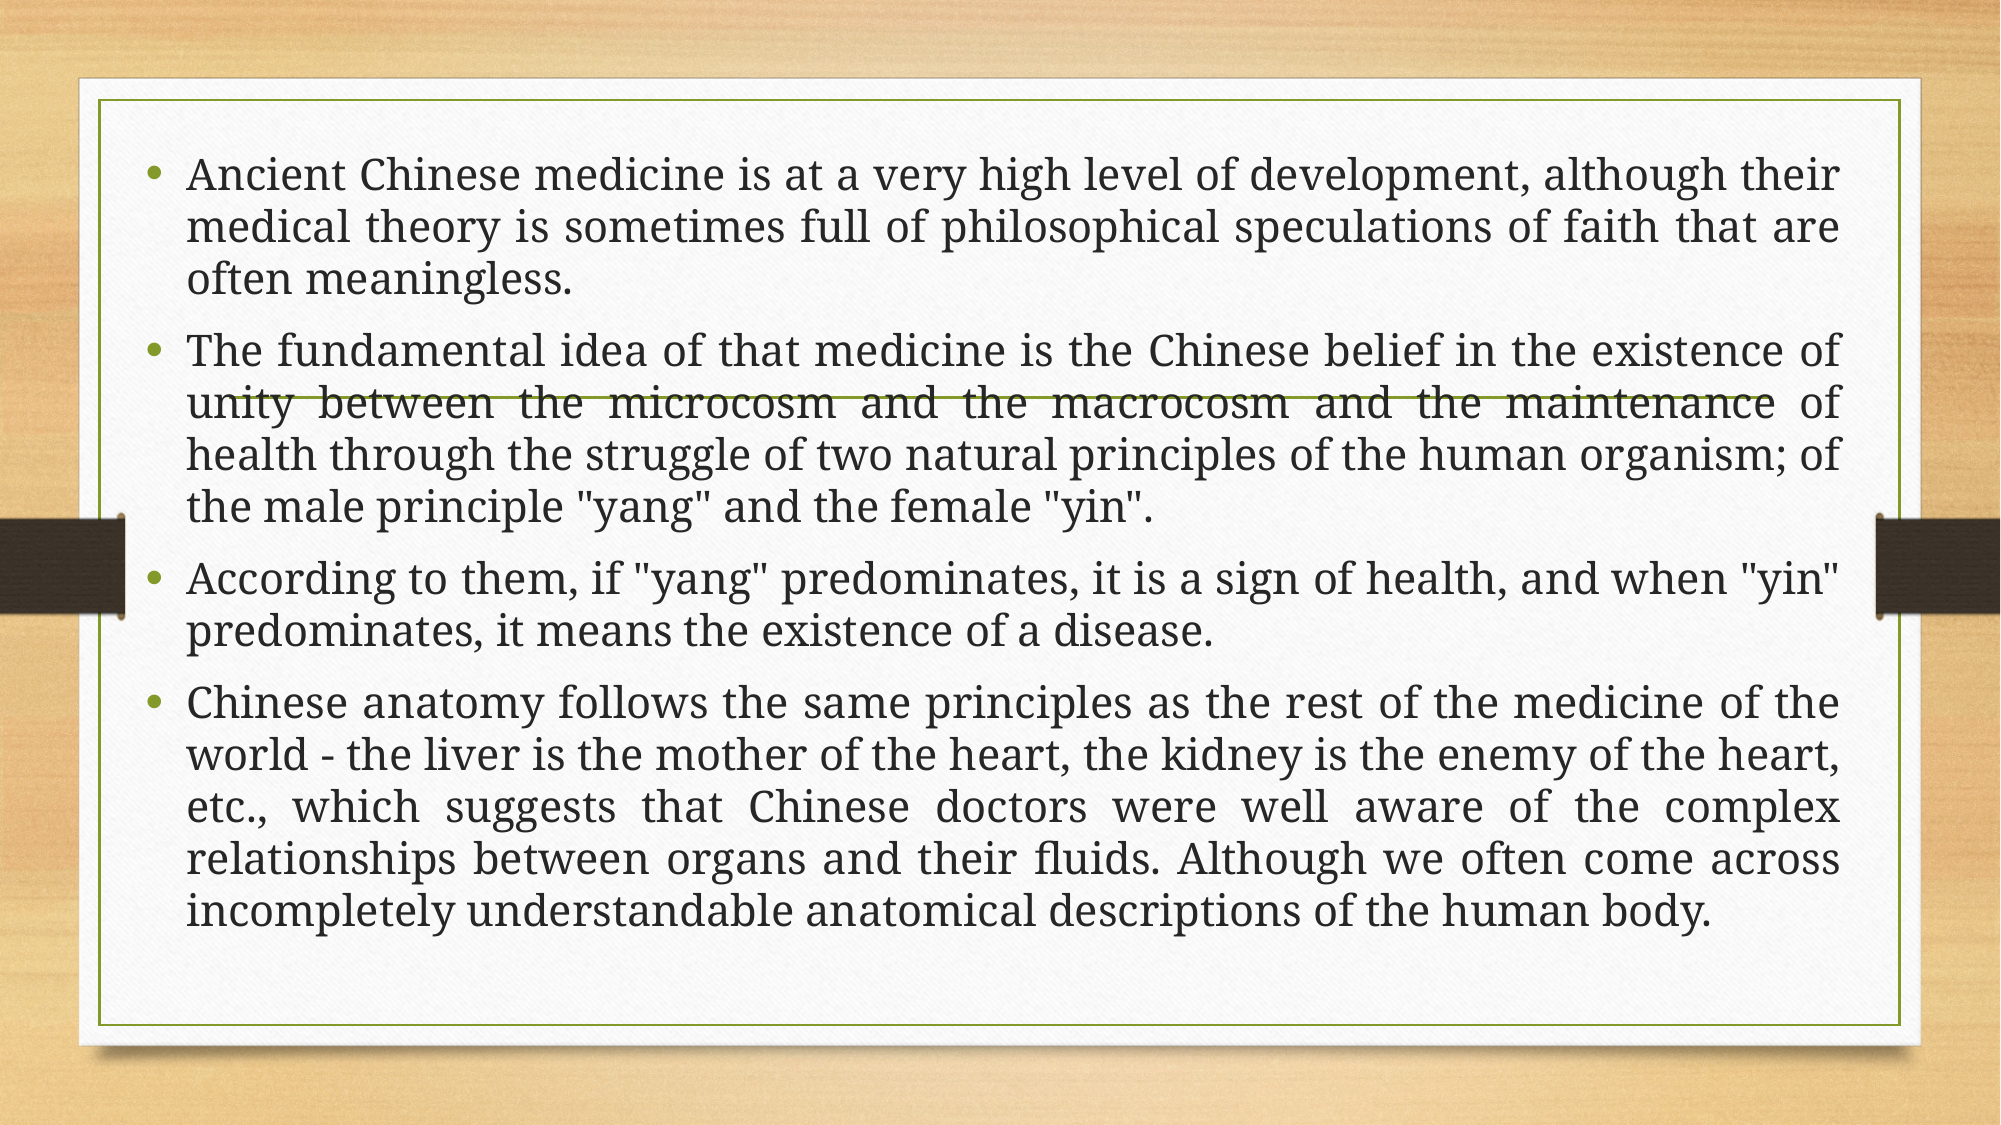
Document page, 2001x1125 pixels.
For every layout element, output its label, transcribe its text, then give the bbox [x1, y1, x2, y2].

picture [0, 0, 2001, 1125]
list Ancient Chinese medicine is at a very high level of development, although their medical theory is sometimes full of philosophical speculations of faith that are often meaningless. The fundamental idea of that medicine is the Chinese belief in the existence of unity between the microcosm and the macrocosm and the maintenance of health through the struggle of two natural principles of the human organism; of the male principle "yang" and the female "yin". According to them, if "yang" predominates, it is a sign of health, and when "yin" predominates, it means the existence of a disease. Chinese anatomy follows the same principles as the rest of the medicine of the world - the liver is the mother of the heart, the kidney is the enemy of the heart, etc., which suggests that Chinese doctors were well aware of the complex relationships between organs and their fluids. Although we often come across incompletely understandable anatomical descriptions of the human body. [130, 139, 1858, 1001]
